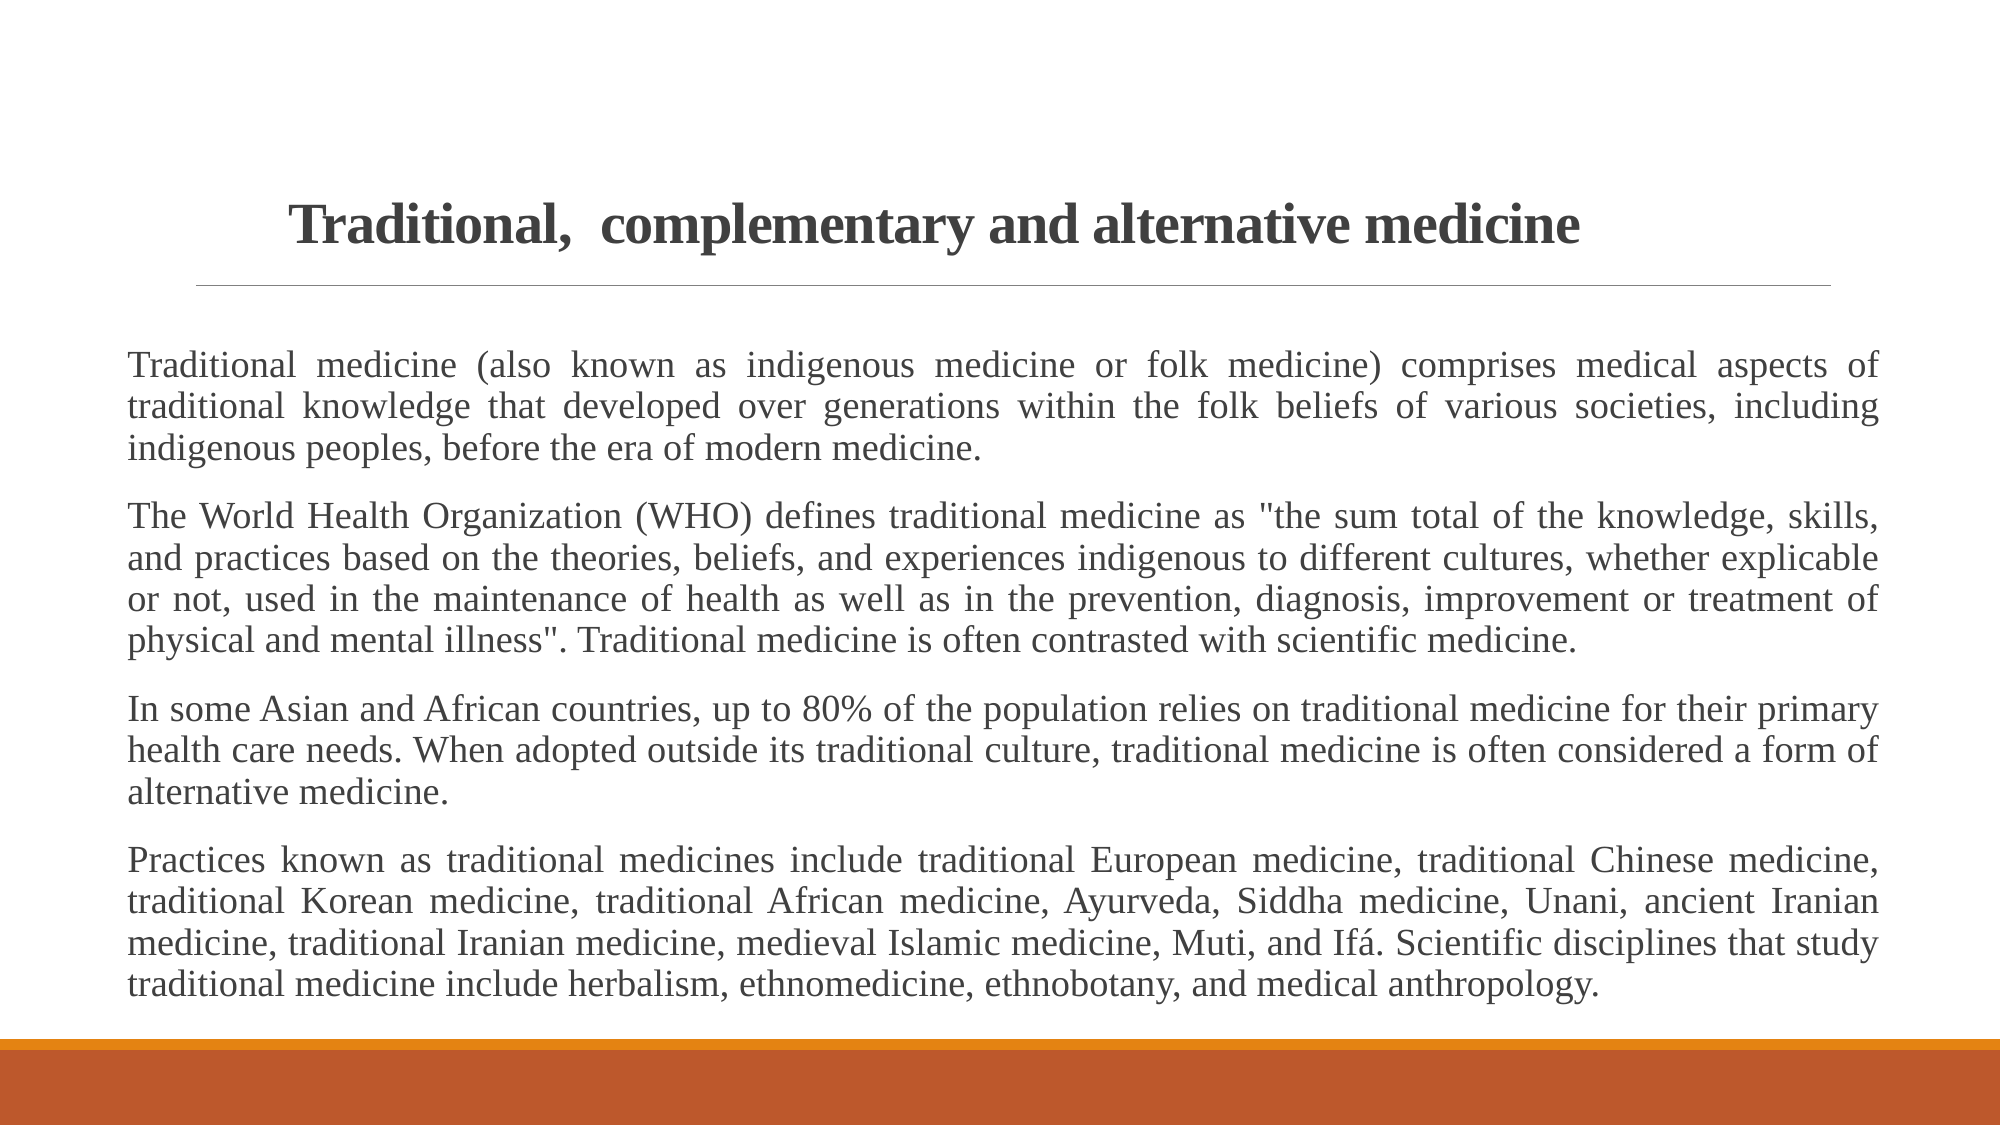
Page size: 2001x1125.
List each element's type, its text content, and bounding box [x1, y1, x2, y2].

list Traditional medicine (also known as indigenous medicine or folk medicine) comprises medical aspects of traditional knowledge that developed over generations within the folk beliefs of various societies, including indigenous peoples, before the era of modern medicine. The World Health Organization (WHO) defines traditional medicine as "the sum total of the knowledge, skills, and practices based on the theories, beliefs, and experiences indigenous to different cultures, whether explicable or not, used in the maintenance of health as well as in the prevention, diagnosis, improvement or treatment of physical and mental illness". Traditional medicine is often contrasted with scientific medicine. In some Asian and African countries, up to 80% of the population relies on traditional medicine for their primary health care needs. When adopted outside its traditional culture, traditional medicine is often considered a form of alternative medicine. Practices known as traditional medicines include traditional European medicine, traditional Chinese medicine, traditional Korean medicine, traditional African medicine, Ayurveda, Siddha medicine, Unani, ancient Iranian medicine, traditional Iranian medicine, medieval Islamic medicine, Muti, and Ifá. Scientific disciplines that study traditional medicine include herbalism, ethnomedicine, ethnobotany, and medical anthropology. [112, 336, 1882, 1025]
title Traditional, complementary and alternative medicine [147, 79, 1723, 263]
